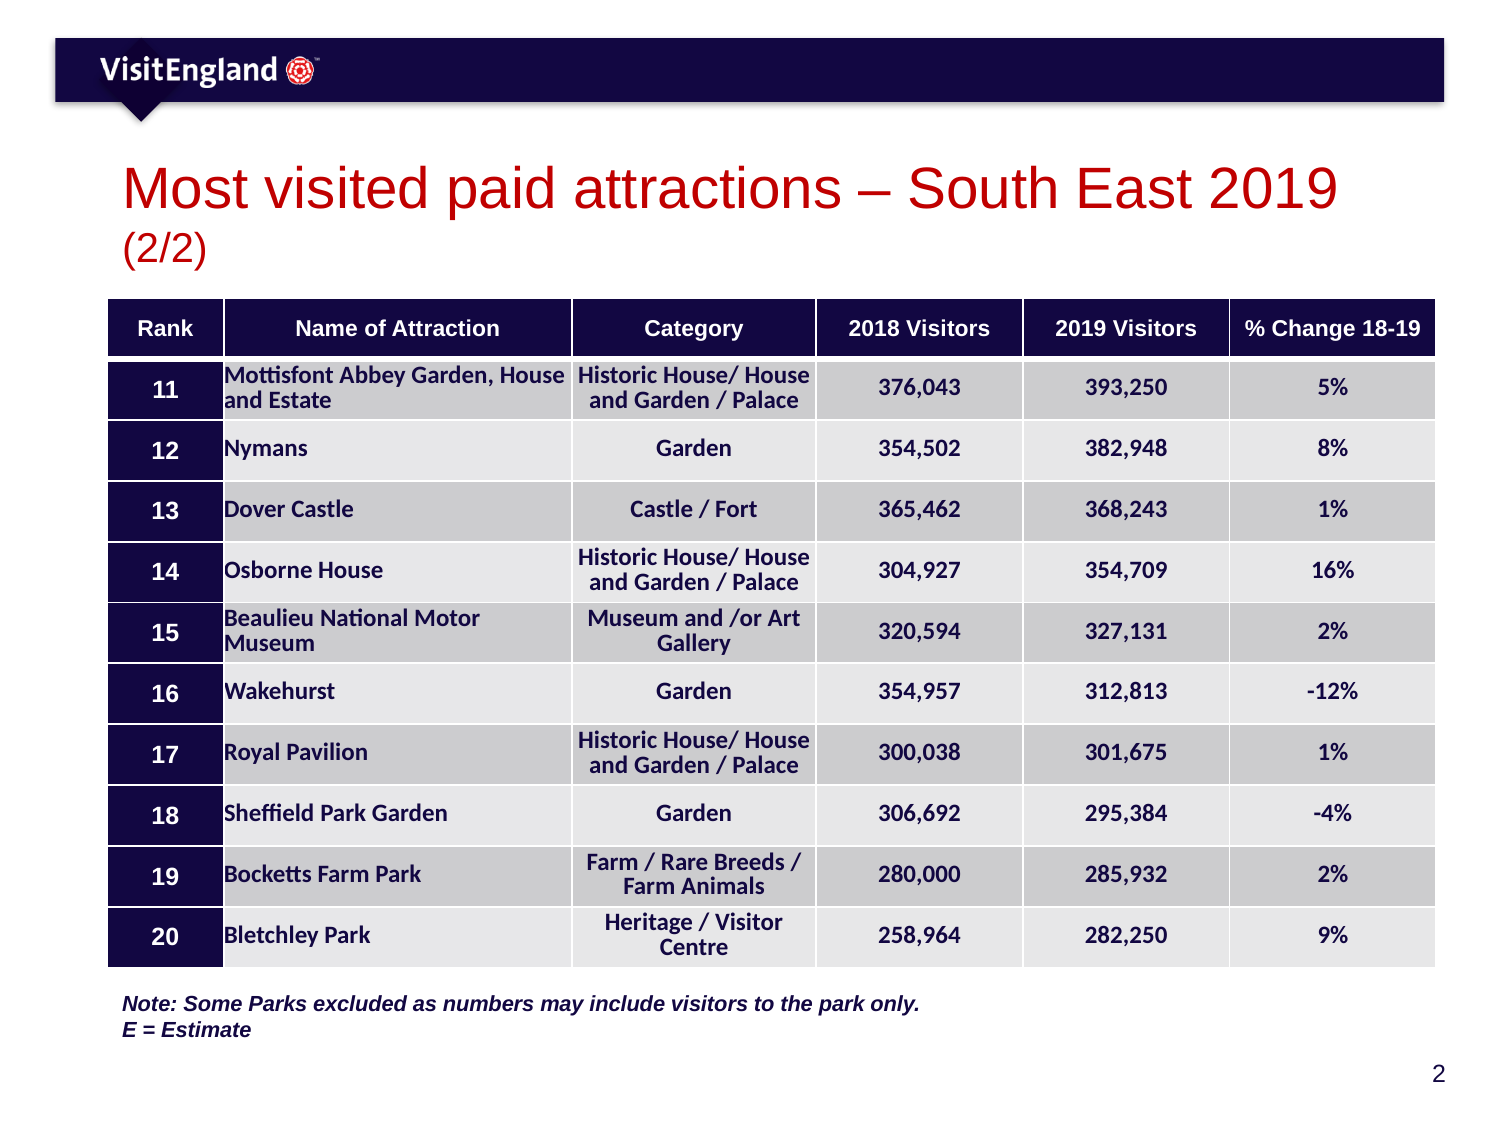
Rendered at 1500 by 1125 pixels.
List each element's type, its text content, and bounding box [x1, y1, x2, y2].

table_cell Mottisfont Abbey Garden, House and Estate [225, 362, 571, 419]
table_cell 1% [1230, 482, 1435, 541]
table_cell 1% [1230, 725, 1435, 784]
table_cell 354,957 [817, 664, 1022, 723]
table_cell 376,043 [817, 362, 1022, 419]
table_cell 320,594 [817, 603, 1022, 662]
table_cell 18 [108, 786, 223, 845]
table_cell 9% [1230, 908, 1435, 967]
table_cell 312,813 [1024, 664, 1229, 723]
table_cell 354,502 [817, 421, 1022, 480]
table_cell 382,948 [1024, 421, 1229, 480]
table_cell Historic House/ House and Garden / Palace [573, 725, 815, 784]
table_cell 282,250 [1024, 908, 1229, 967]
table_header Rank [108, 299, 223, 356]
table_cell 16 [108, 664, 223, 723]
table_header Category [573, 299, 815, 356]
table_cell 365,462 [817, 482, 1022, 541]
table_cell Beaulieu National Motor Museum [225, 603, 571, 662]
table_cell 327,131 [1024, 603, 1229, 662]
table_cell Castle / Fort [573, 482, 815, 541]
table_cell 14 [108, 543, 223, 602]
table_cell Historic House/ House and Garden / Palace [573, 362, 815, 419]
table_cell 368,243 [1024, 482, 1229, 541]
table_cell Farm / Rare Breeds / Farm Animals [573, 847, 815, 906]
table_cell 12 [108, 421, 223, 480]
picture [95, 56, 322, 88]
table_cell Osborne House [225, 543, 571, 602]
table_cell 17 [108, 725, 223, 784]
table_cell Dover Castle [225, 482, 571, 541]
table_header 2018 Visitors [817, 299, 1022, 356]
table_cell 5% [1230, 362, 1435, 419]
table_cell 16% [1230, 543, 1435, 602]
table_cell Royal Pavilion [225, 725, 571, 784]
table_cell 2% [1230, 847, 1435, 906]
table_cell 295,384 [1024, 786, 1229, 845]
table_cell Nymans [225, 421, 571, 480]
table_cell Garden [573, 664, 815, 723]
table_cell 258,964 [817, 908, 1022, 967]
table_cell Sheffield Park Garden [225, 786, 571, 845]
text_box Note: Some Parks excluded as numbers may include visitors to the park only. E = Estimate [107, 982, 1405, 1050]
table_cell Wakehurst [225, 664, 571, 723]
table_cell 300,038 [817, 725, 1022, 784]
table_cell -12% [1230, 664, 1435, 723]
table_cell 280,000 [817, 847, 1022, 906]
table_cell 2% [1230, 603, 1435, 662]
table_cell 15 [108, 603, 223, 662]
table_cell Heritage / Visitor Centre [573, 908, 815, 967]
table_cell 354,709 [1024, 543, 1229, 602]
table_cell -4% [1230, 786, 1435, 845]
table_cell Garden [573, 421, 815, 480]
table_header 2019 Visitors [1024, 299, 1229, 356]
table_cell 19 [108, 847, 223, 906]
title Most visited paid attractions – South East 2019 (2/2) [107, 143, 1445, 276]
table_cell 13 [108, 482, 223, 541]
table_cell 304,927 [817, 543, 1022, 602]
table_header % Change 18-19 [1230, 299, 1435, 356]
table_cell Garden [573, 786, 815, 845]
table_cell Historic House/ House and Garden / Palace [573, 543, 815, 602]
table_cell 285,932 [1024, 847, 1229, 906]
table_cell Bletchley Park [225, 908, 571, 967]
table_cell 301,675 [1024, 725, 1229, 784]
table_cell 20 [108, 908, 223, 967]
table_cell 8% [1230, 421, 1435, 480]
table_cell Bocketts Farm Park [225, 847, 571, 906]
table_cell 393,250 [1024, 362, 1229, 419]
table_cell 11 [108, 362, 223, 419]
table_header Name of Attraction [225, 299, 571, 356]
table_cell Museum and /or Art Gallery [573, 603, 815, 662]
table_cell 306,692 [817, 786, 1022, 845]
